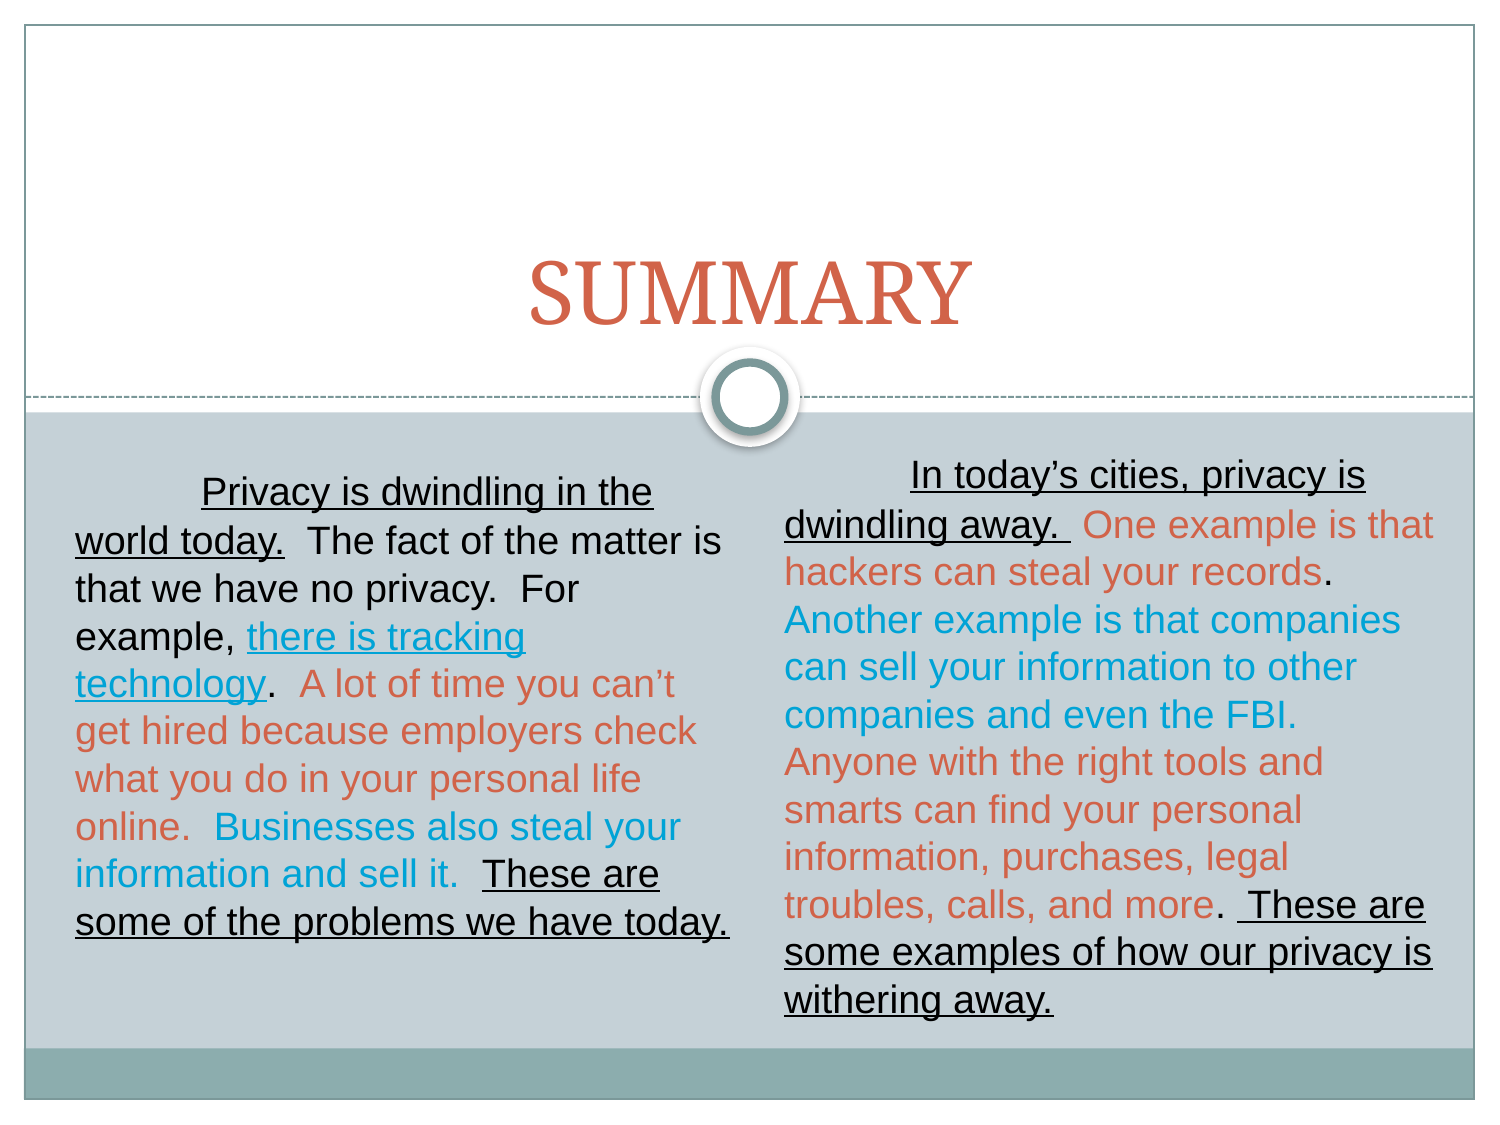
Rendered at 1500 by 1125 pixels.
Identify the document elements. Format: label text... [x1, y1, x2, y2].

text_box Privacy is dwindling in the world today. The fact of the matter is that we have no privacy. For example, there is tracking technology. A lot of time you can’t get hired because employers check what you do in your personal life online. Businesses also steal your information and sell it. These are some of the problems we have today. [60, 448, 745, 951]
text_box In today’s cities, privacy is dwindling away. One example is that hackers can steal your records. Another example is that companies can sell your information to other companies and even the FBI. Anyone with the right tools and smarts can find your personal information, purchases, legal troubles, calls, and more. These are some examples of how our privacy is withering away. [769, 431, 1454, 1029]
title SUMMARY [112, 62, 1388, 351]
